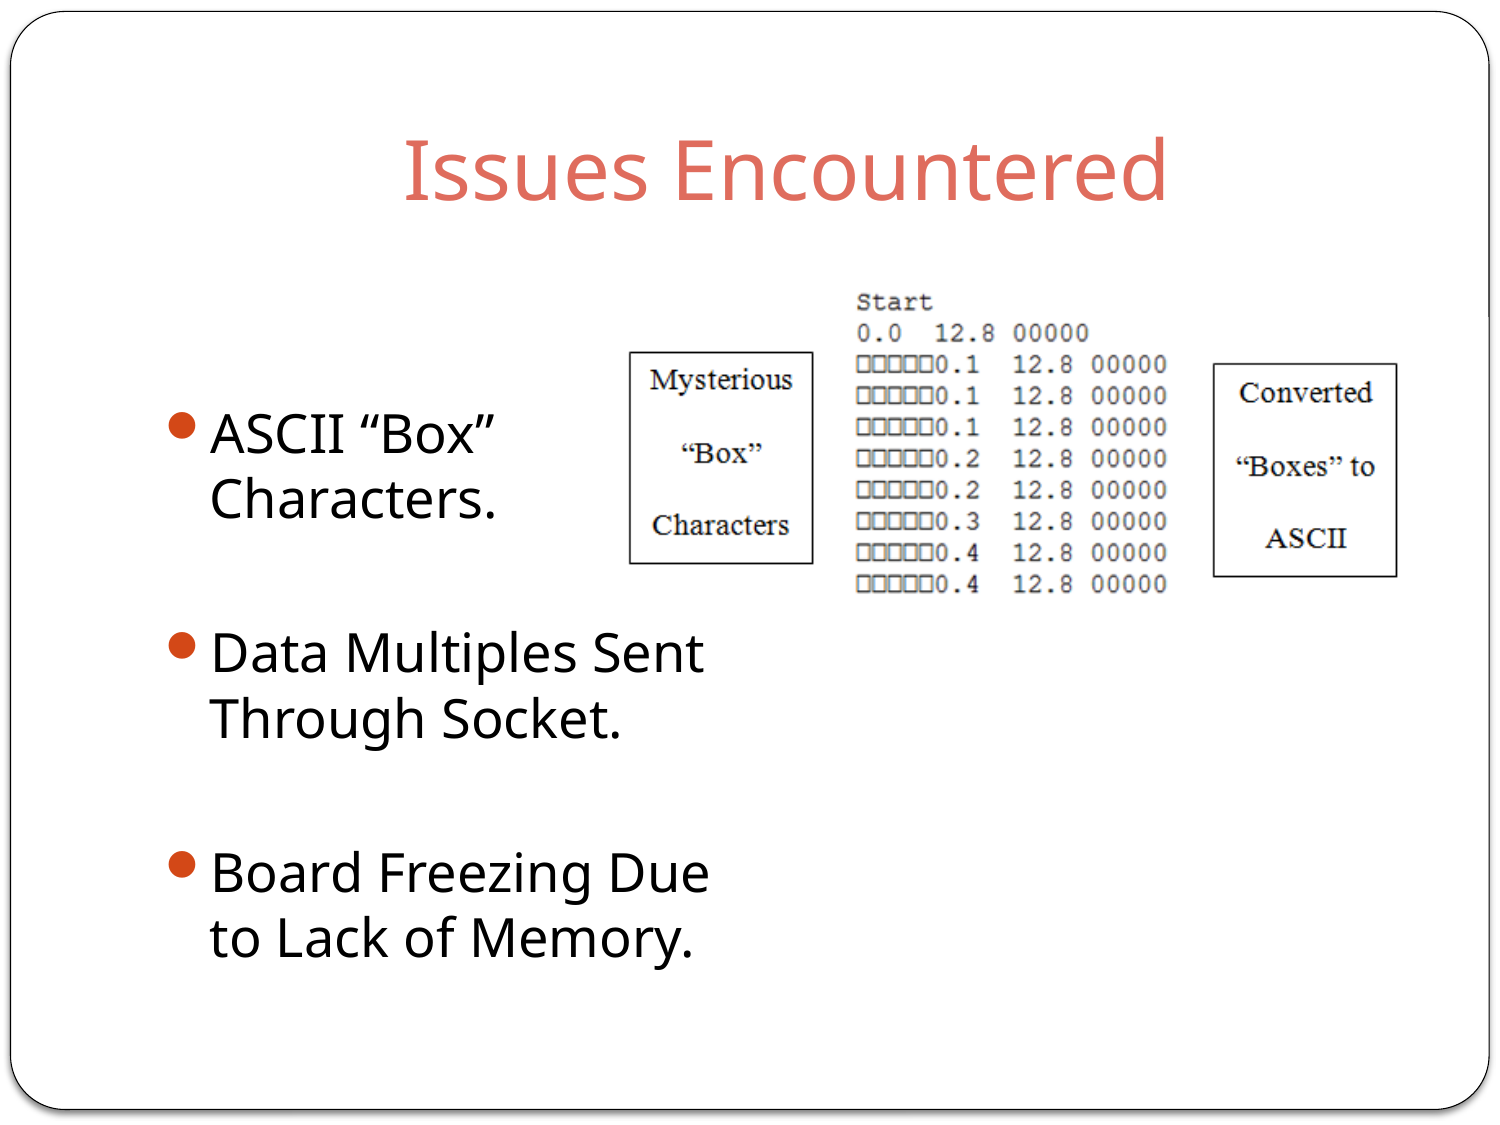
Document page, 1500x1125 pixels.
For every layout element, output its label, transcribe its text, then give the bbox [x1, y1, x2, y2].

list ASCII “Box” Characters. Data Multiples Sent Through Socket. Board Freezing Due to Lack of Memory. [150, 237, 765, 988]
title Issues Encountered [150, 45, 1425, 233]
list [512, 249, 1471, 630]
